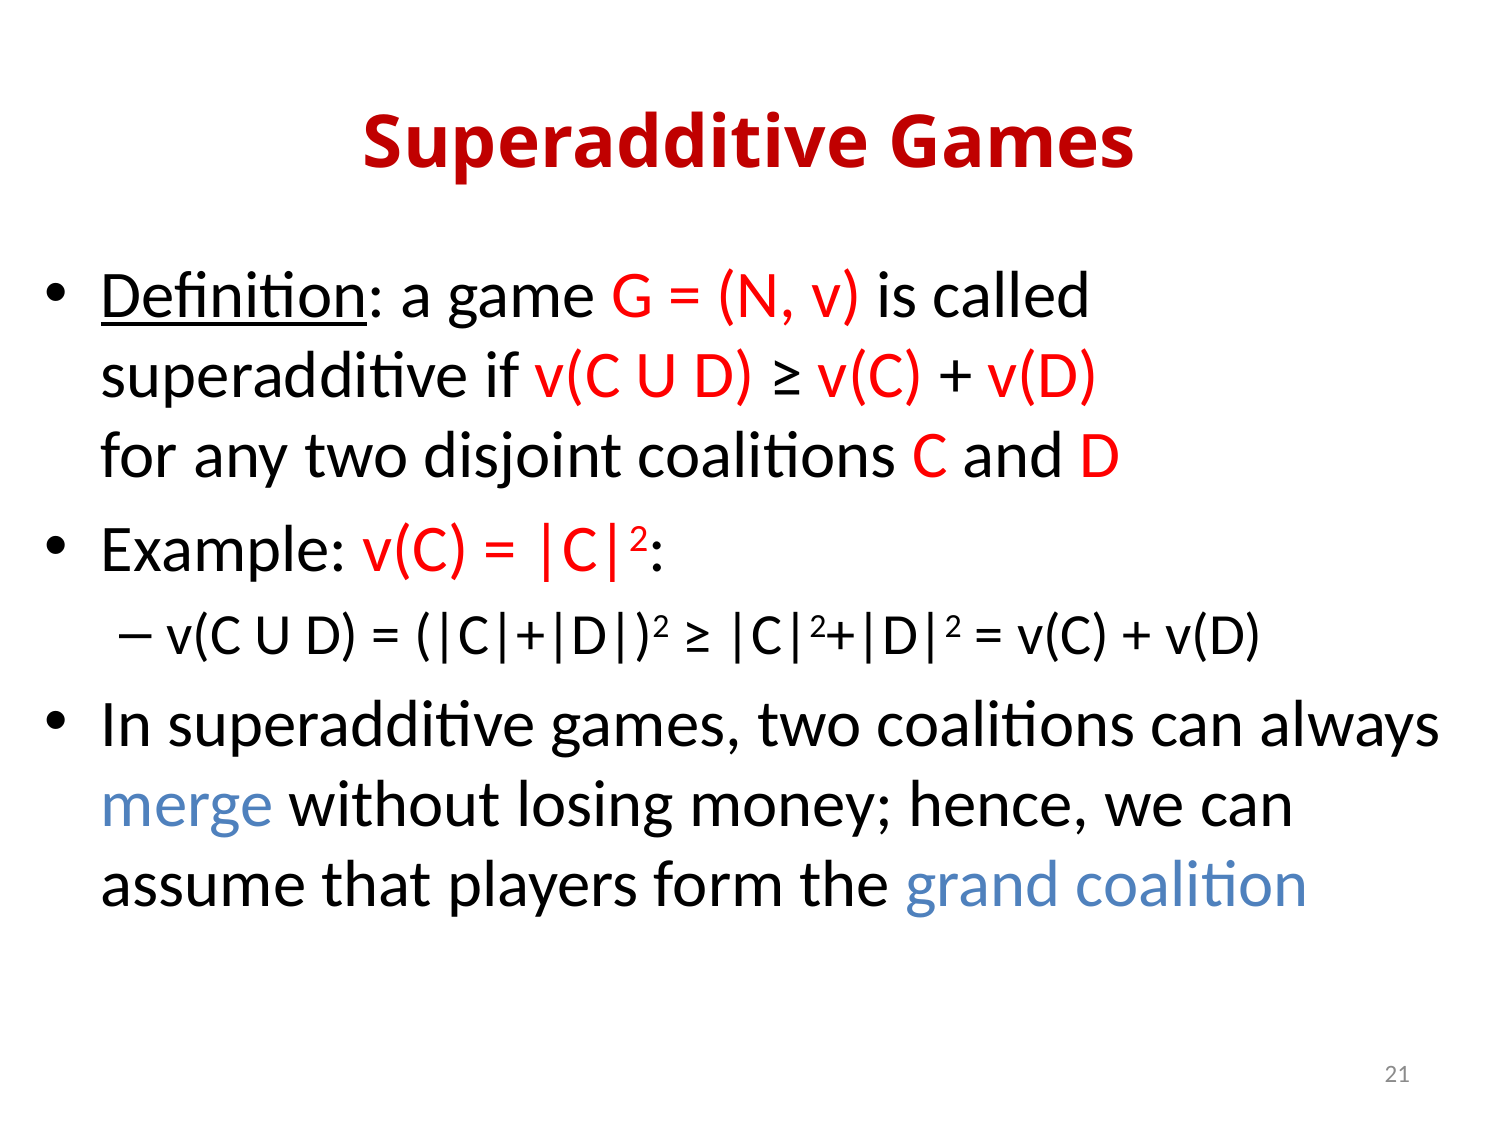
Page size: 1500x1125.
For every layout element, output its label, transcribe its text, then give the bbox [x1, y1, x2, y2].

list Definition: a game G = (N, v) is called superadditive if v(C U D) ≥ v(C) + v(D) for any two disjoint coalitions C and D Example: v(C) = |C|2: v(C U D) = (|C|+|D|)2 ≥ |C|2+|D|2 = v(C) + v(D) In superadditive games, two coalitions can always merge without losing money; hence, we can assume that players form the grand coalition [29, 243, 1471, 1071]
slide_number 21 [1074, 1042, 1425, 1103]
title Superadditive Games [75, 45, 1425, 233]
